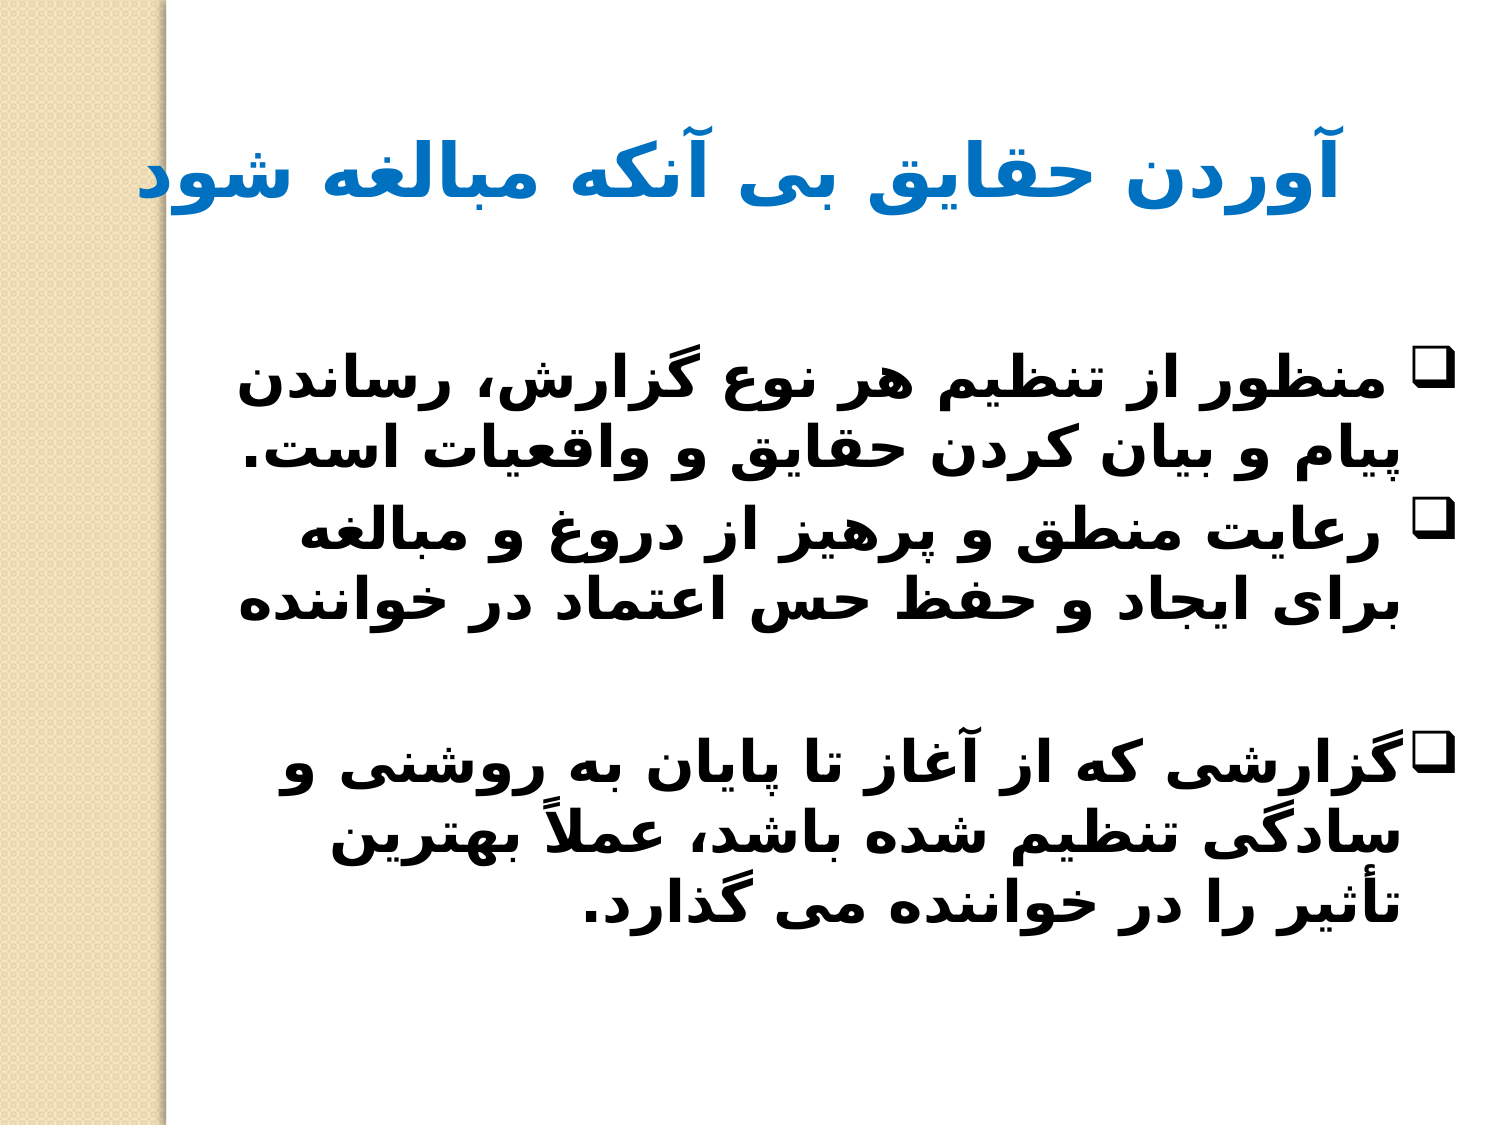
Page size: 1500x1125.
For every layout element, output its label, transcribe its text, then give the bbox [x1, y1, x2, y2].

text_box منظور از تنظیم هر نوع گزارش، رساندن پیام و بیان کردن حقایق و واقعیات است. رعایت منطق و پرهیز از دروغ و مبالغه برای ایجاد و حفظ حس اعتماد در خواننده گزارشی که از آغاز تا پایان به روشنی و سادگی تنظیم شده باشد، عملاً بهترین تأثیر را در خواننده می گذارد. [187, 332, 1475, 942]
text_box آوردن حقایق بی آنکه مبالغه شود [102, 91, 1377, 244]
